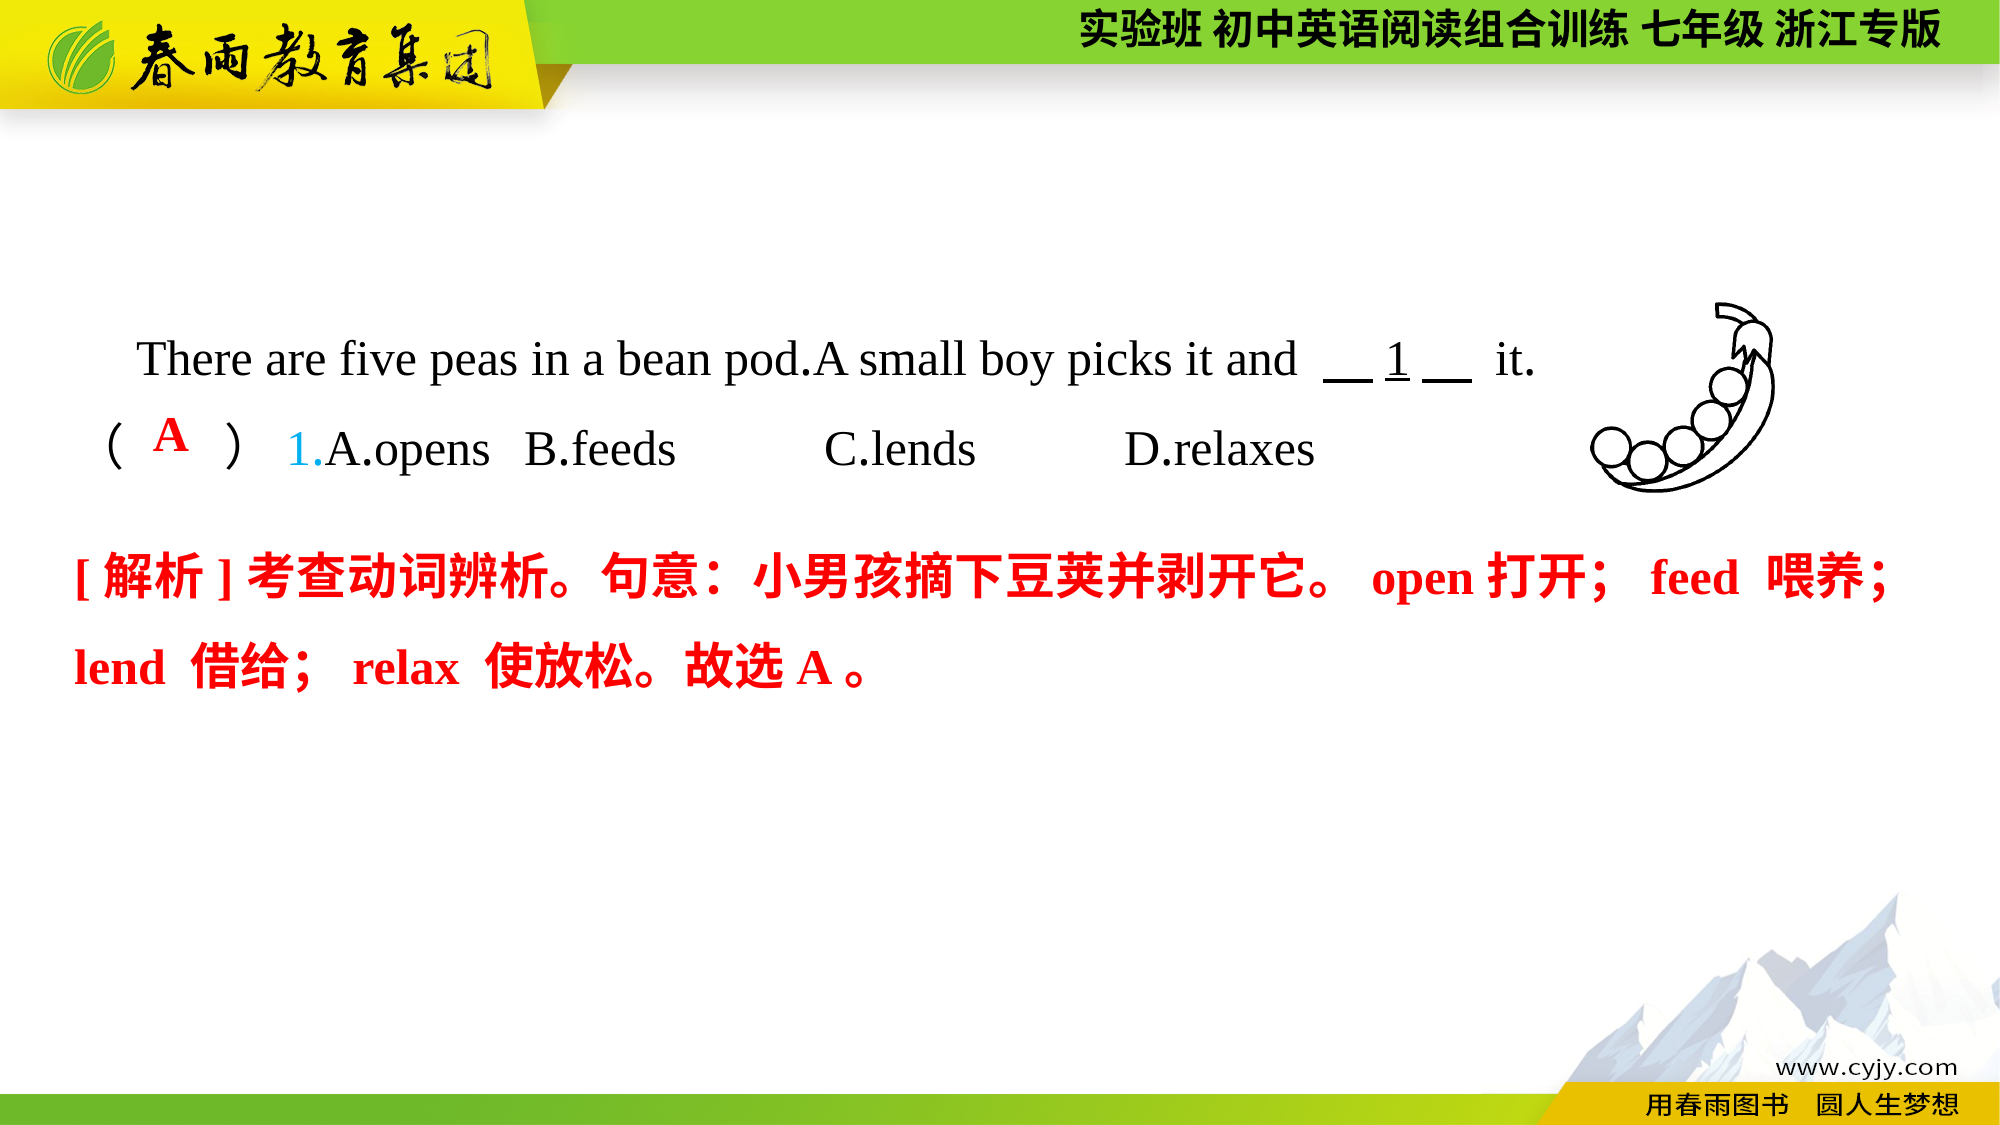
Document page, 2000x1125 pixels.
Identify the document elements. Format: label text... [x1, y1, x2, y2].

picture [0, 0, 2000, 1125]
list There are five peas in a bean pod.A small boy picks it and 1 it. （ ）1.A.opens B.feeds C.lends D.relaxes [59, 287, 1944, 485]
text_box [解析]考查动词辨析。句意：小男孩摘下豆荚并剥开它。open打开；feed 喂养；lend 借给；relax 使放松。故选A。 [59, 506, 1944, 702]
text_box A [138, 393, 204, 469]
